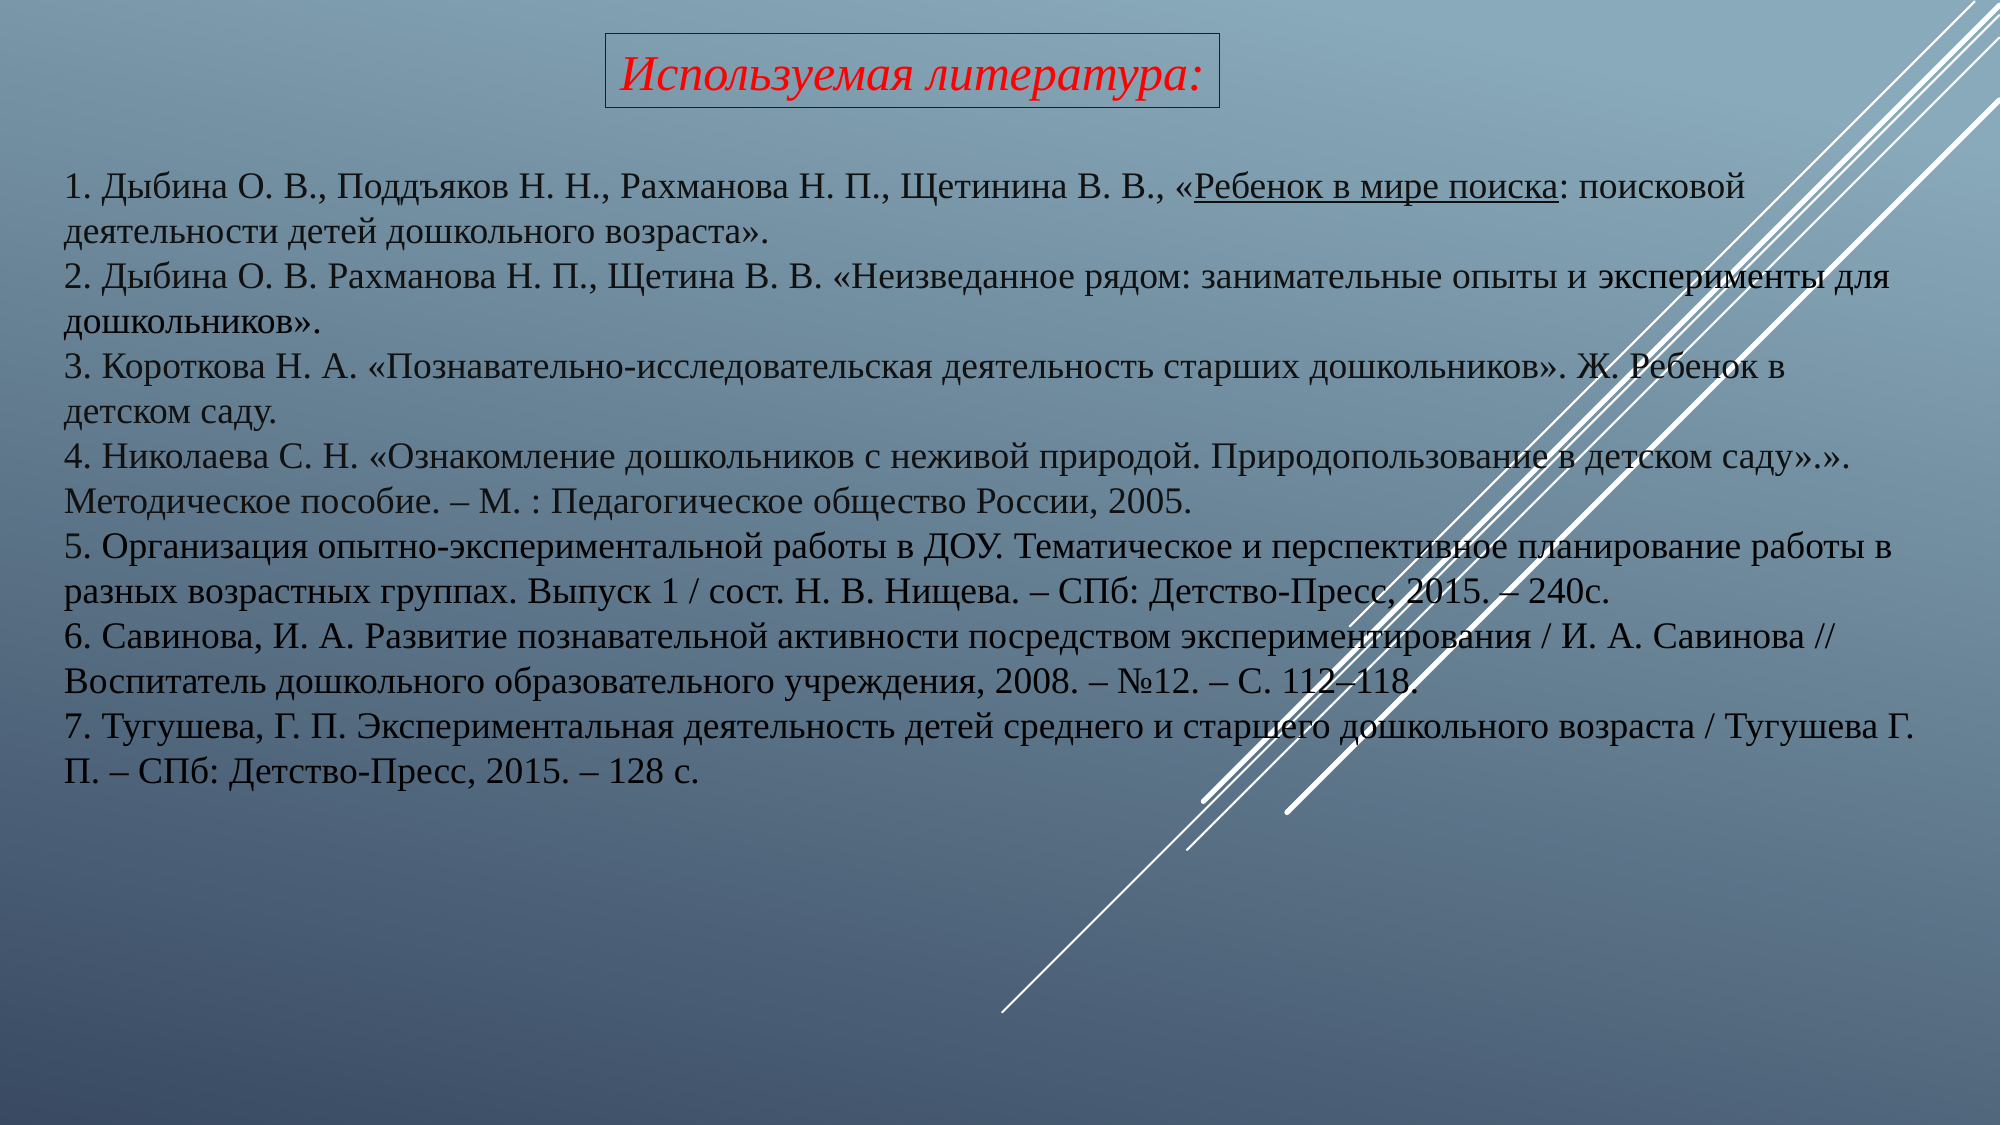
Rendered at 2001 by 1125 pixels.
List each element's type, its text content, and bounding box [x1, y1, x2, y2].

text_box 1. Дыбина О. В., Поддъяков Н. Н., Рахманова Н. П., Щетинина В. В., «Ребенок в мире поиска: поисковой деятельности детей дошкольного возраста». 2. Дыбина О. В. Рахманова Н. П., Щетина В. В. «Неизведанное рядом: занимательные опыты и эксперименты для дошкольников». 3. Короткова Н. А. «Познавательно-исследовательская деятельность старших дошкольников». Ж. Ребенок в детском саду. 4. Николаева С. Н. «Ознакомление дошкольников с неживой природой. Природопользование в детском саду».». Методическое пособие. – М. : Педагогическое общество России, 2005. 5. Организация опытно-экспериментальной работы в ДОУ. Тематическое и перспективное планирование работы в разных возрастных группах. Выпуск 1 / сост. Н. В. Нищева. – СПб: Детство-Пресс, 2015. – 240с. 6. Савинова, И. А. Развитие познавательной активности посредством экспериментирования / И. А. Савинова // Воспитатель дошкольного образовательного учреждения, 2008. – №12. – С. 112–118. 7. Тугушева, Г. П. Экспериментальная деятельность детей среднего и старшего дошкольного возраста / Тугушева Г. П. – СПб: Детство-Пресс, 2015. – 128 с. [49, 108, 1939, 844]
text_box Используемая литература: [605, 33, 1220, 108]
